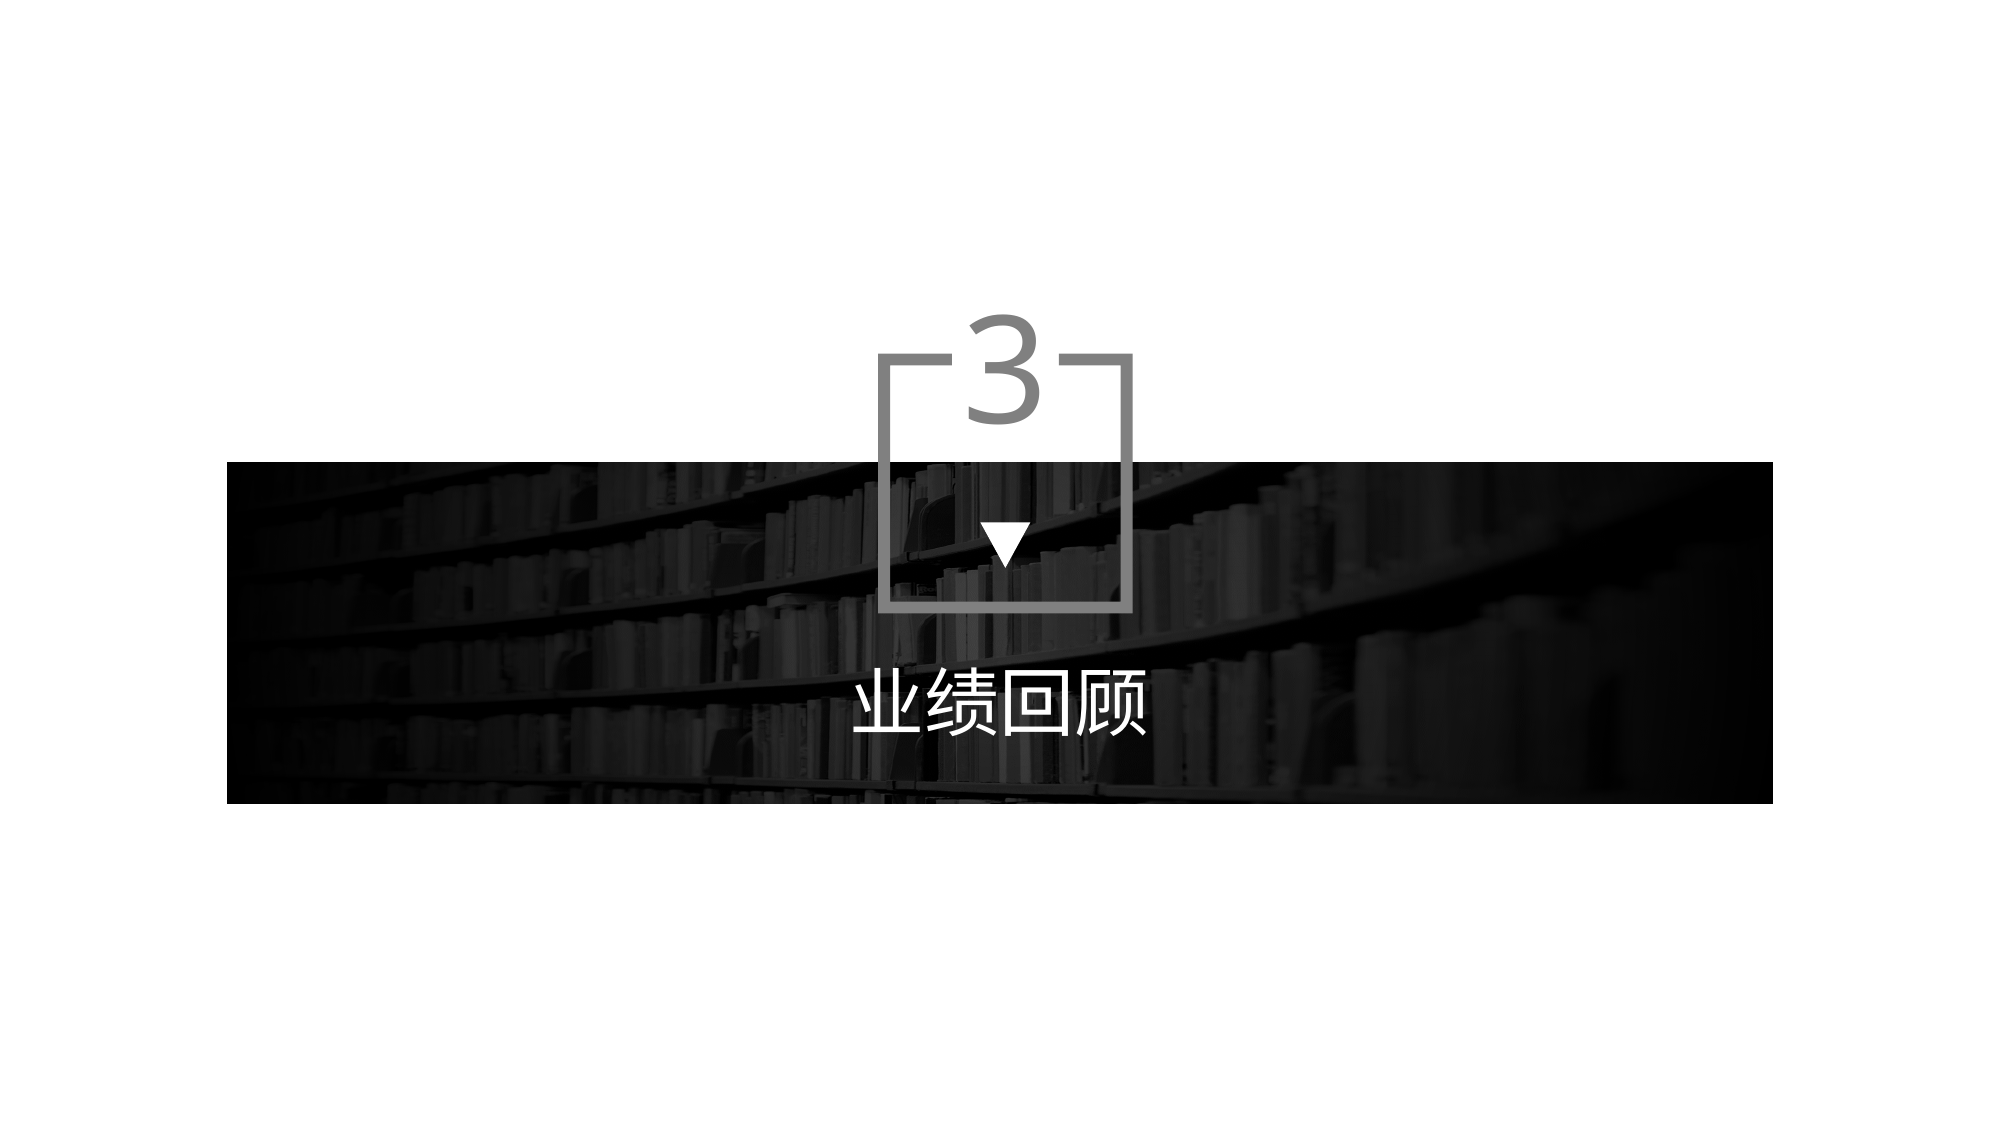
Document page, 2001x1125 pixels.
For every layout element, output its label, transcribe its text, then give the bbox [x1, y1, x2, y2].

text_box 3 [948, 265, 1056, 461]
text_box [1058, 352, 1134, 462]
text_box [877, 352, 948, 462]
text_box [227, 462, 1773, 804]
